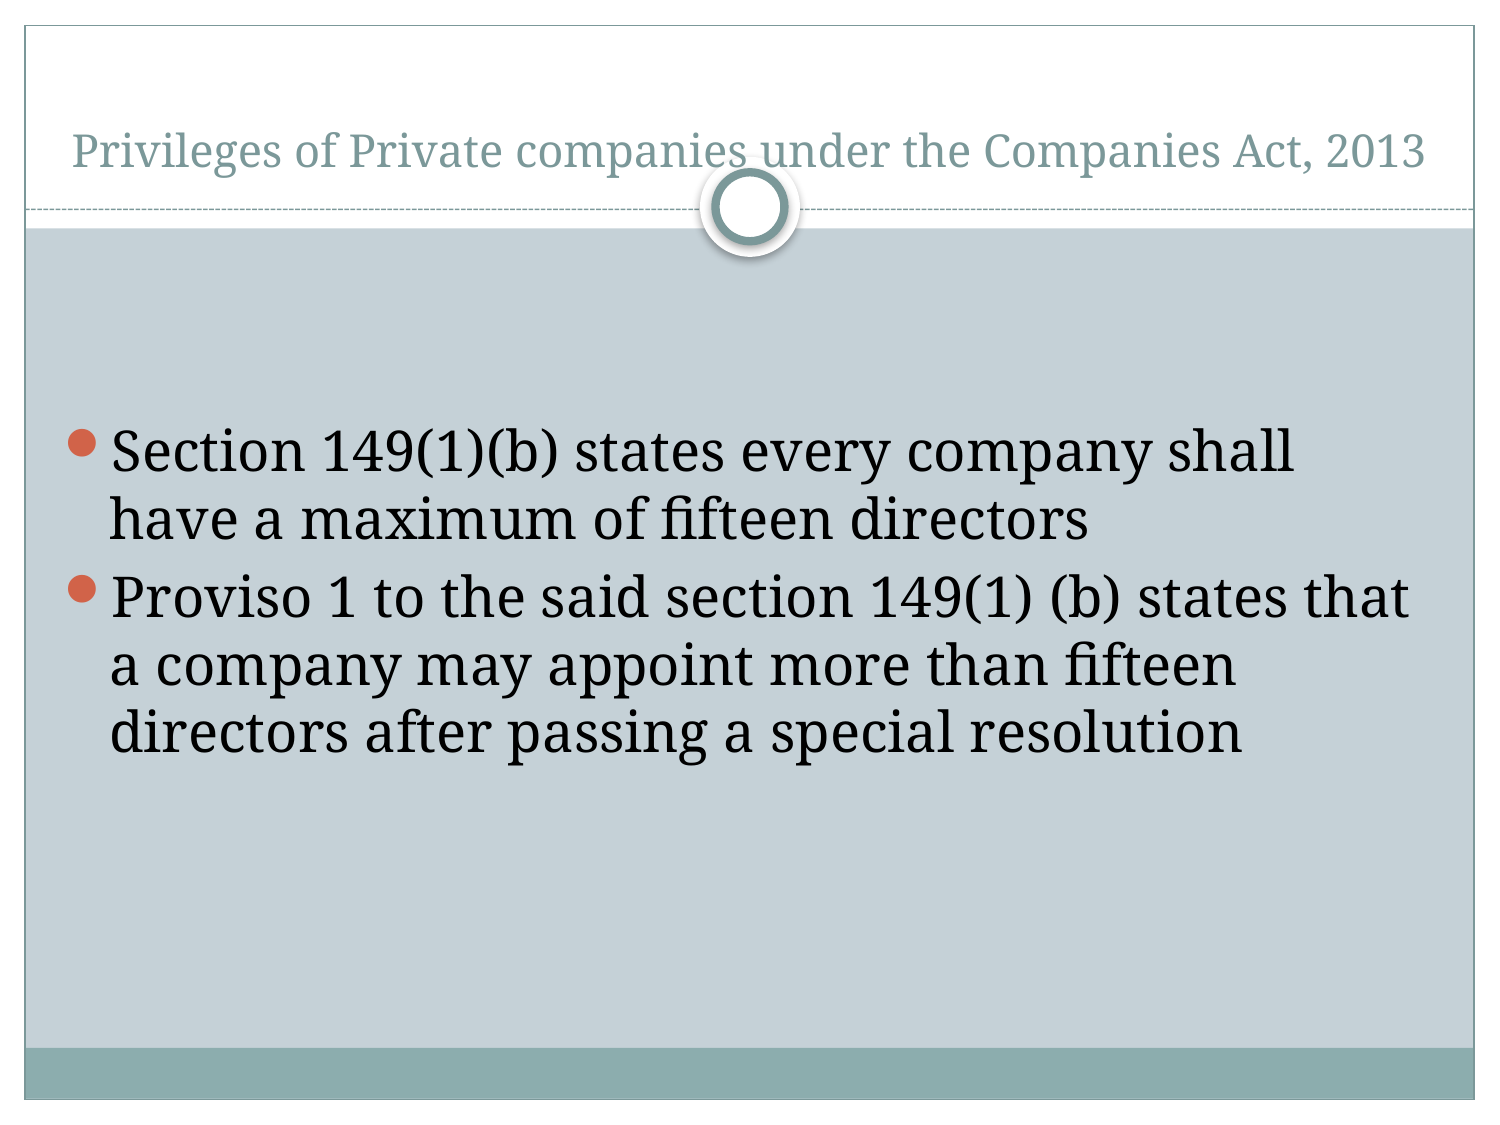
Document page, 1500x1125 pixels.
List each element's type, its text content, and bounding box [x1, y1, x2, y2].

title Privileges of Private companies under the Companies Act, 2013 [49, 60, 1450, 185]
list Section 149(1)(b) states every company shall have a maximum of fifteen directors Proviso 1 to the said section 149(1) (b) states that a company may appoint more than fifteen directors after passing a special resolution [49, 250, 1445, 1001]
